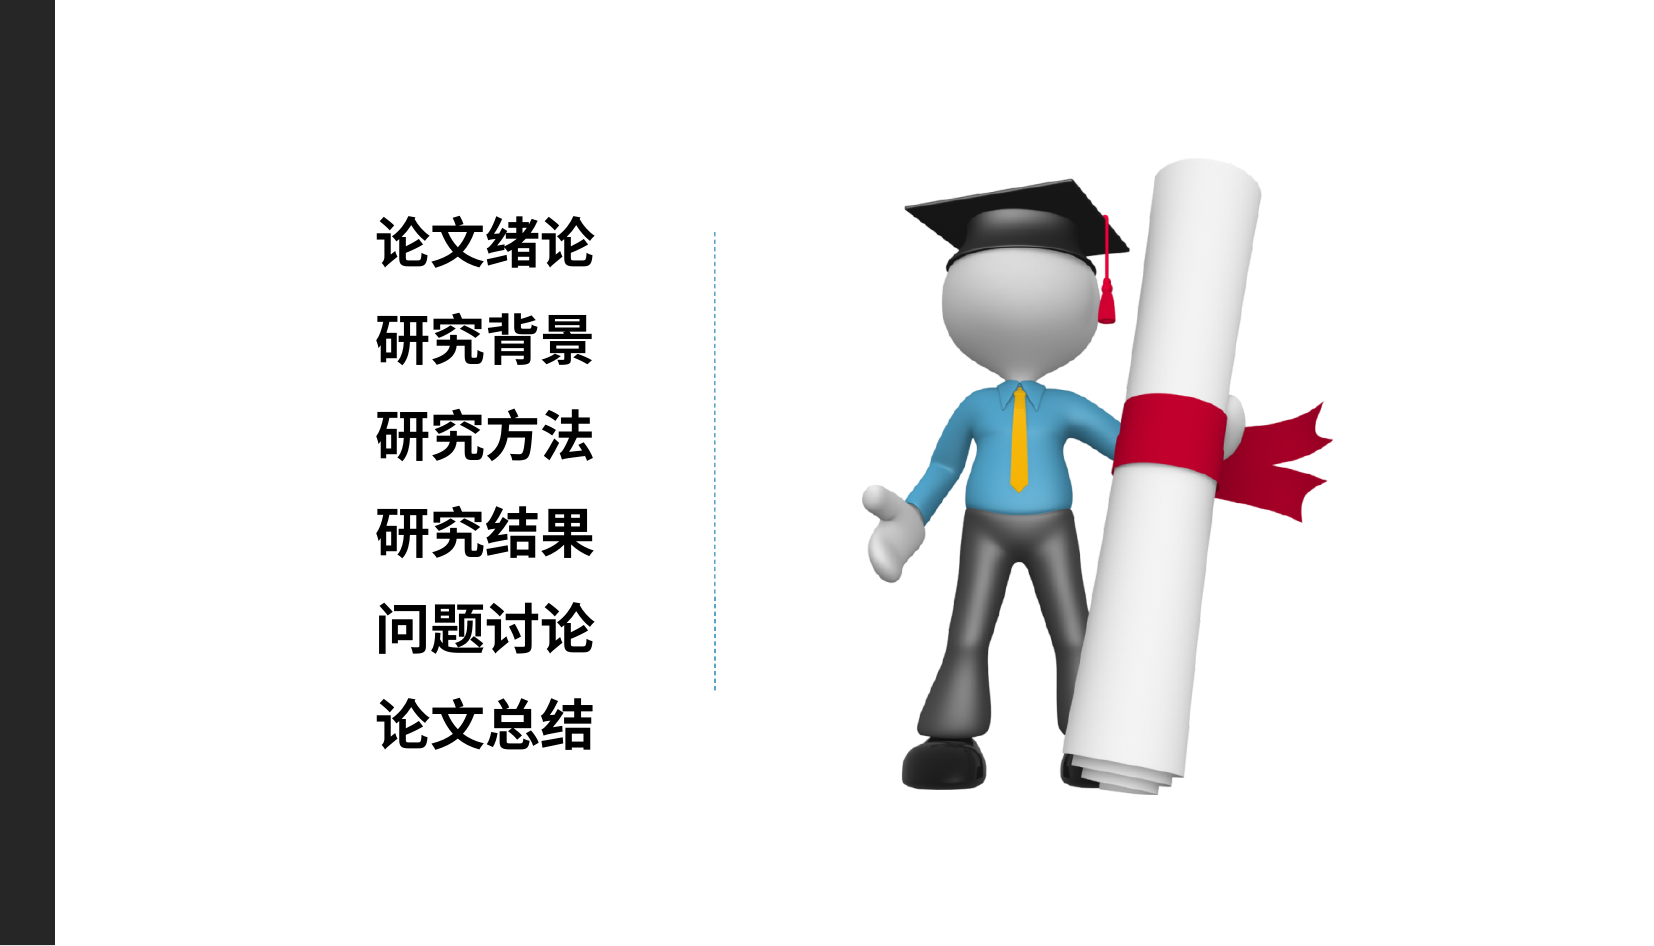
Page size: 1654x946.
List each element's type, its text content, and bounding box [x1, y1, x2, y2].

text_box 研究背景 [360, 297, 686, 379]
picture [861, 157, 1333, 795]
text_box 论文总结 [360, 683, 686, 764]
text_box 问题讨论 [360, 586, 686, 668]
text_box 研究结果 [360, 490, 686, 572]
text_box 研究方法 [360, 394, 686, 476]
text_box [0, 0, 57, 946]
text_box 论文绪论 [360, 201, 686, 283]
